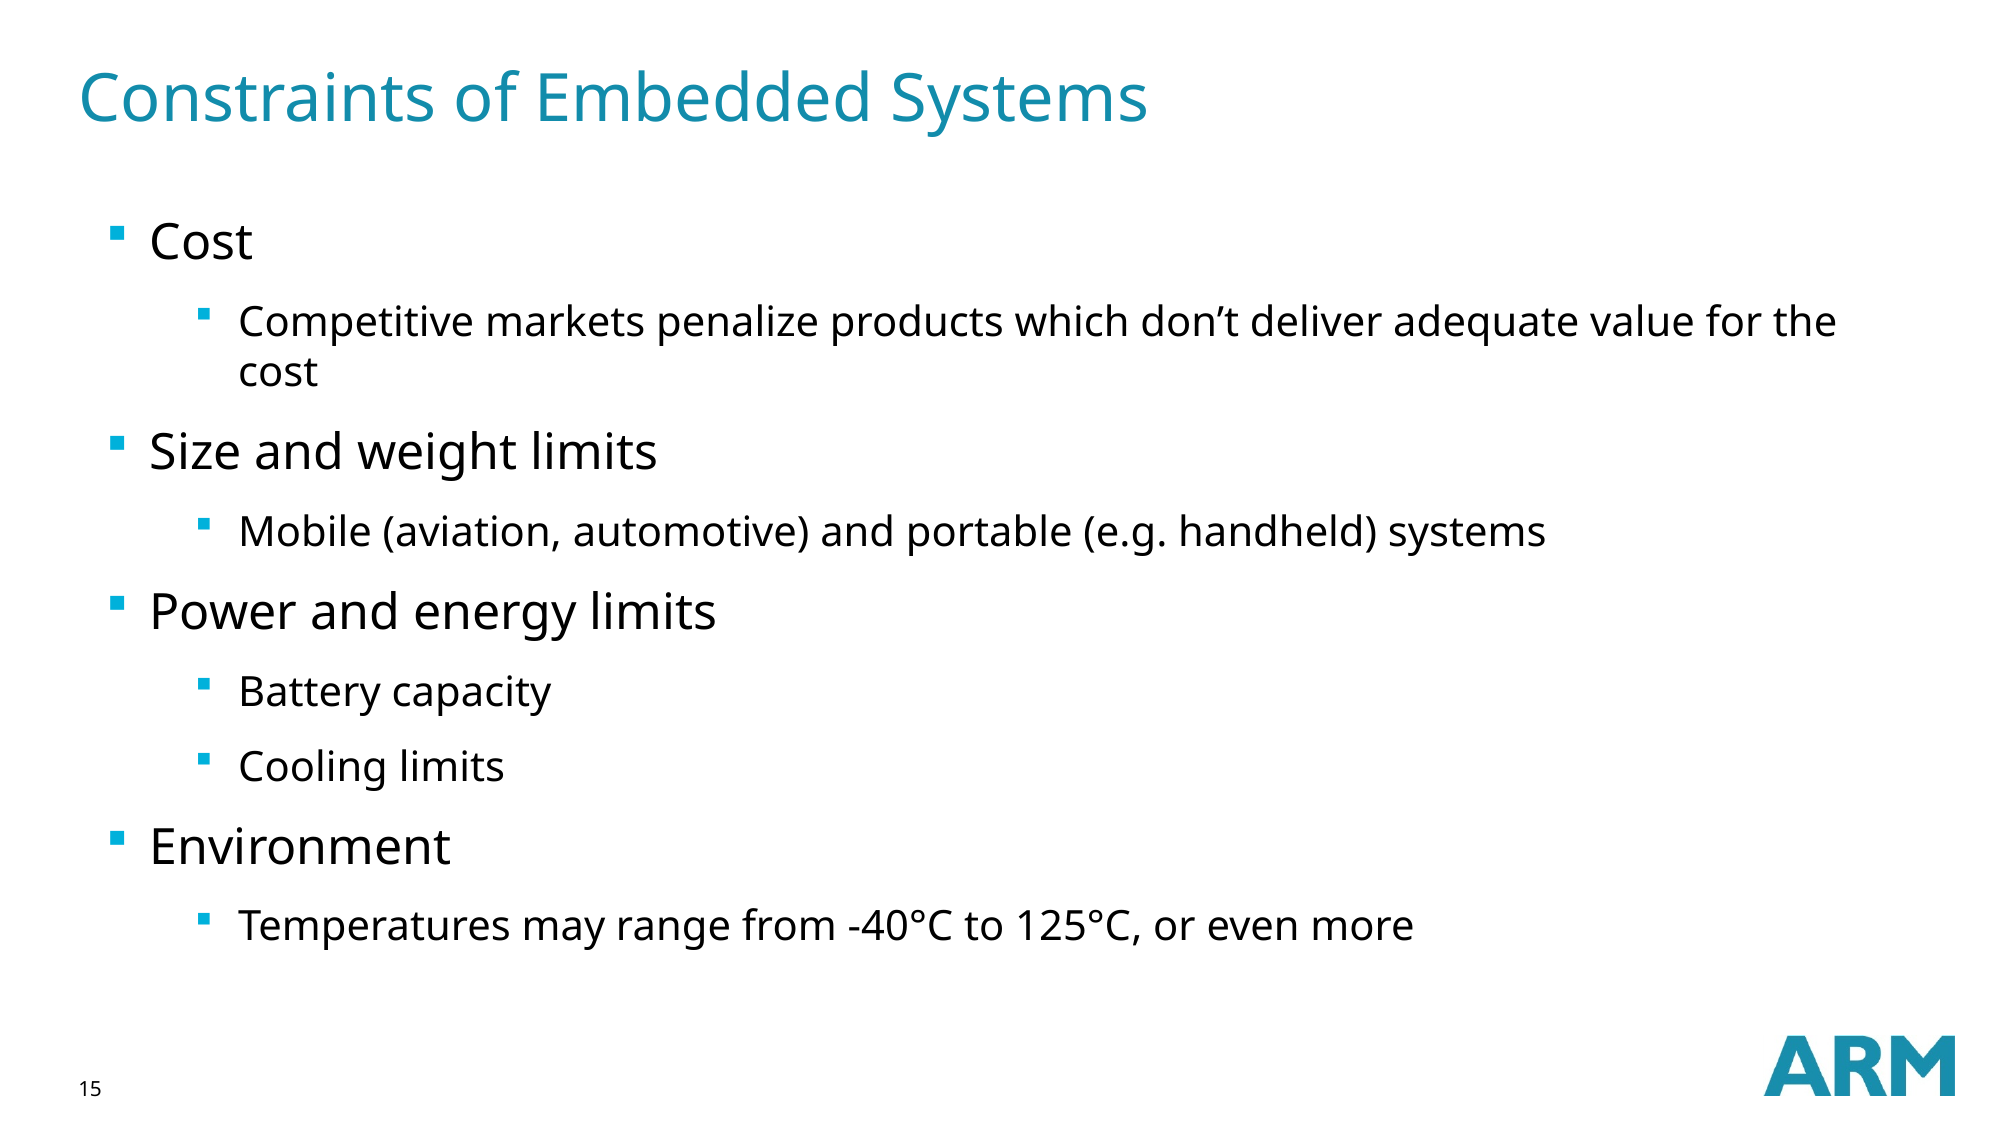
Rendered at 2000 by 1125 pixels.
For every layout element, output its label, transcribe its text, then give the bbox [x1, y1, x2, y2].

list Cost Competitive markets penalize products which don’t deliver adequate value for the cost Size and weight limits Mobile (aviation, automotive) and portable (e.g. handheld) systems Power and energy limits Battery capacity Cooling limits Environment Temperatures may range from -40°C to 125°C, or even more [106, 209, 1909, 1004]
picture [1763, 1035, 1955, 1096]
title Constraints of Embedded Systems [78, 55, 1910, 150]
